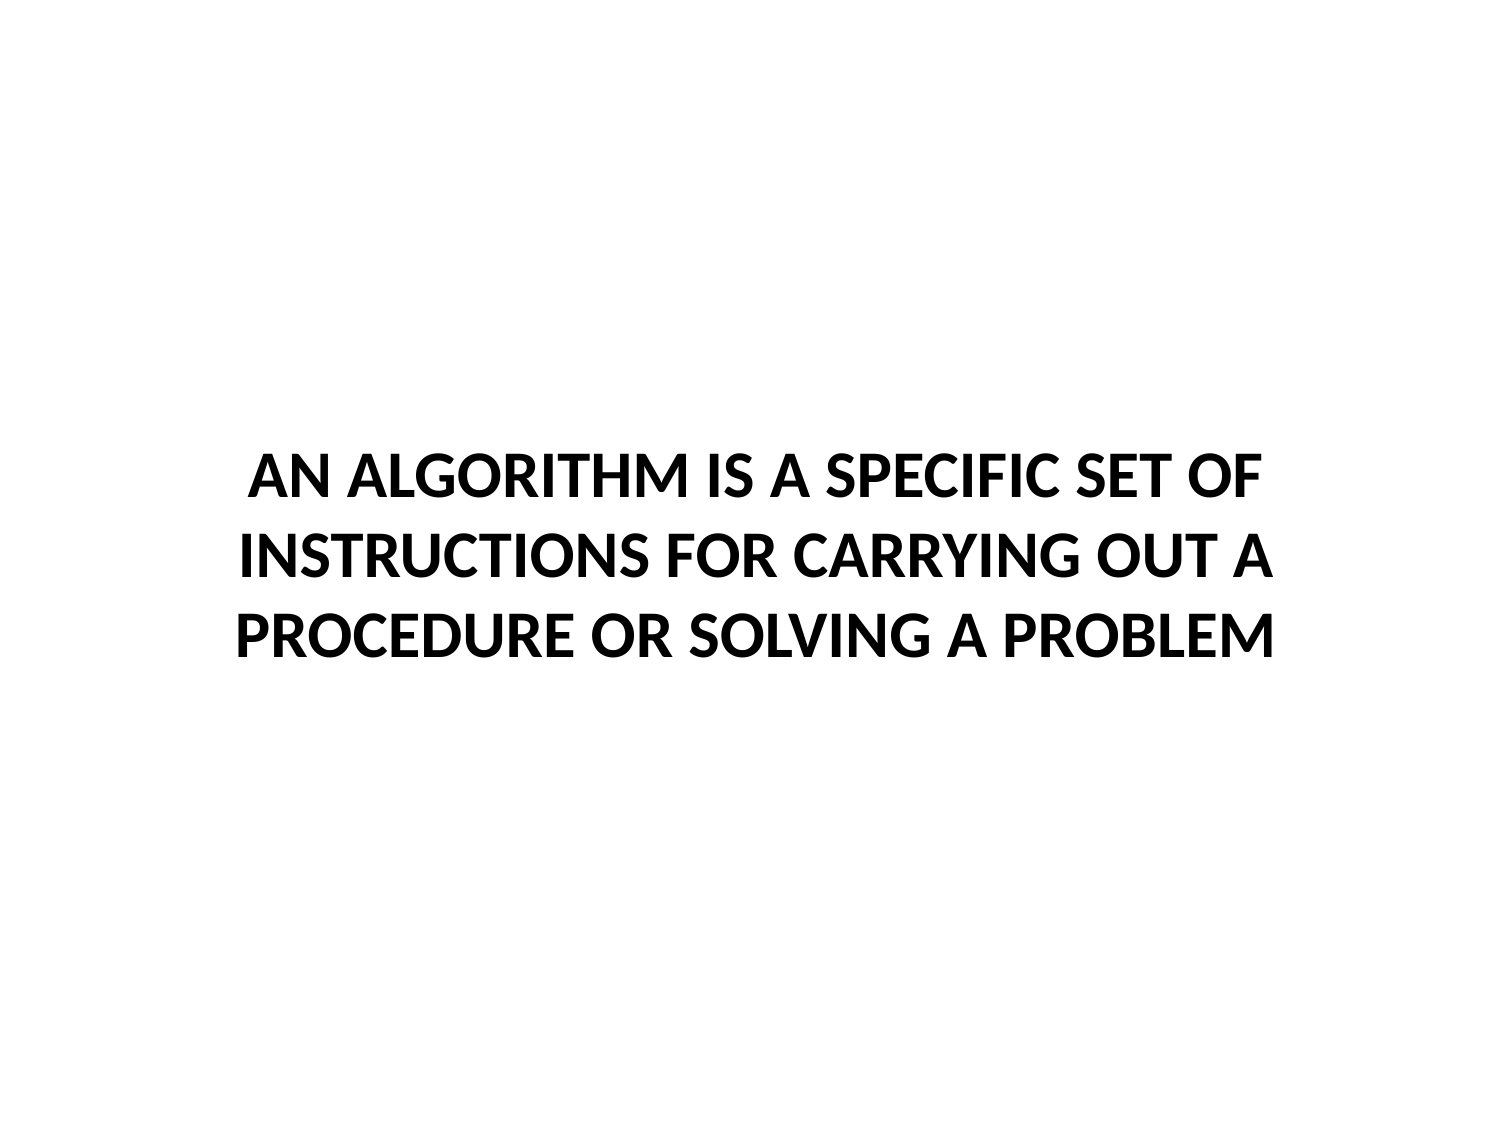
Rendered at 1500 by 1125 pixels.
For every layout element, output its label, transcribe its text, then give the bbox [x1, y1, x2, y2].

title An algorithm is a specific set of instructions for carrying out a procedure or solving a problem [118, 155, 1394, 947]
